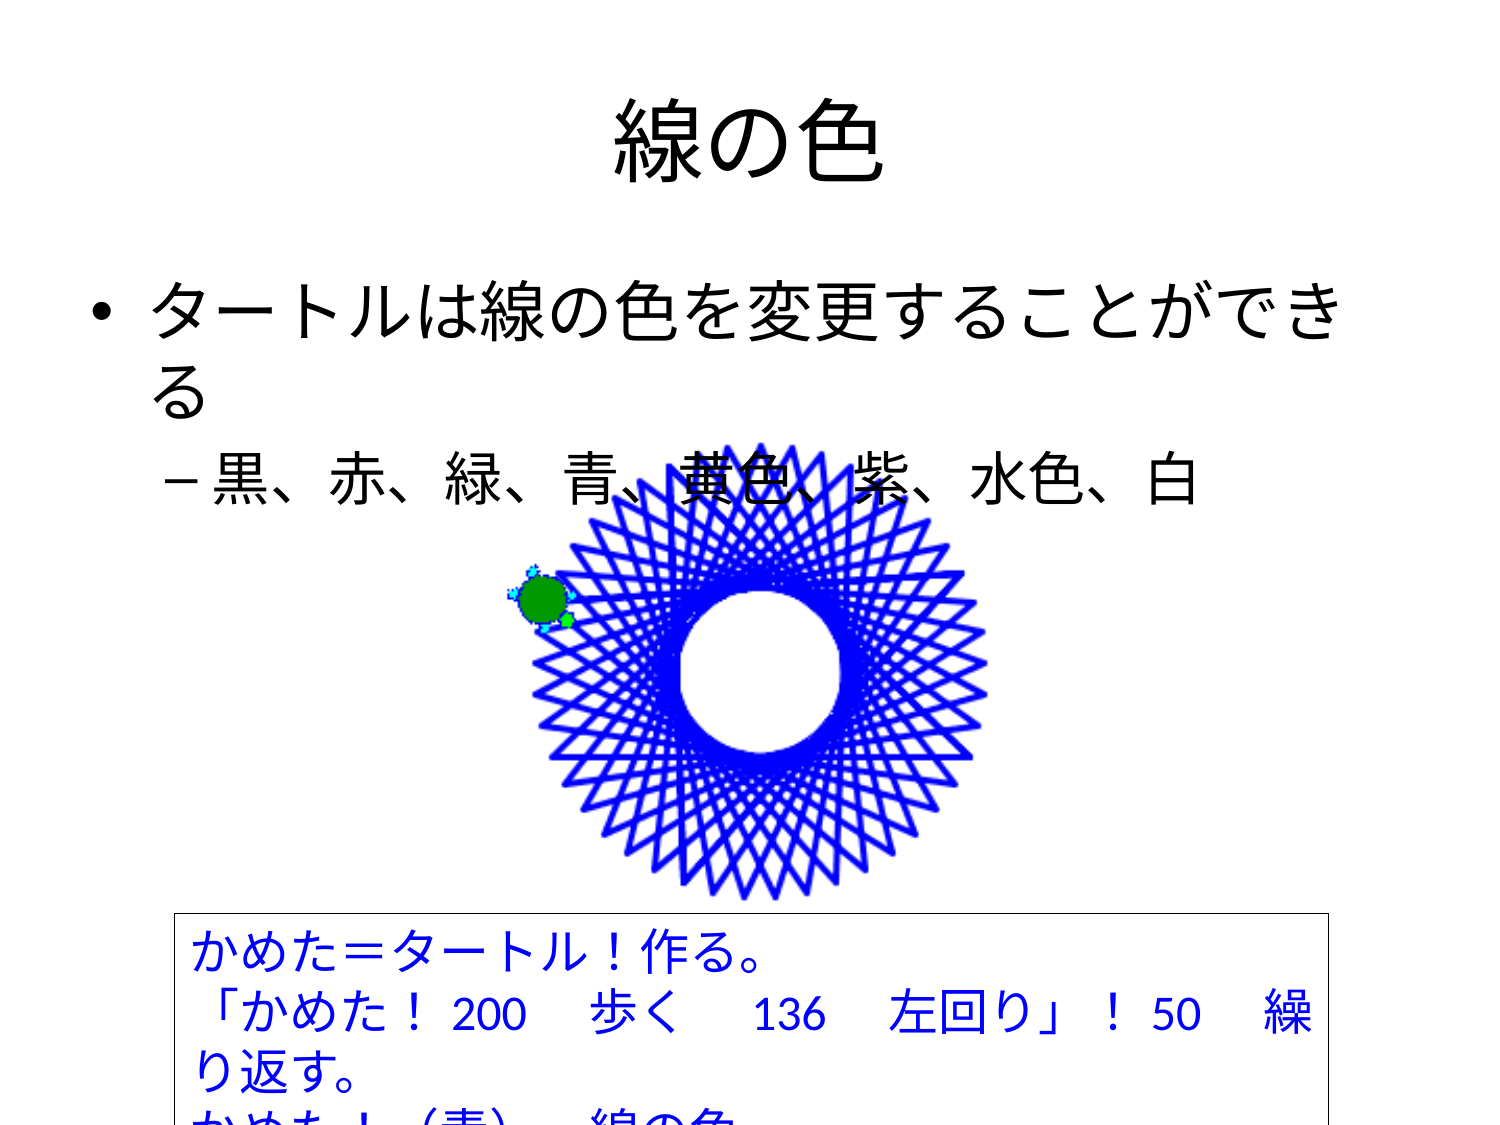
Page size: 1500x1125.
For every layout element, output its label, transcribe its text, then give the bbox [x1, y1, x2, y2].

text_box かめた＝タートル！作る。 「かめた！200 歩く 136 左回り」！50 繰り返す。 かめた！（青） 線の色。 [174, 913, 1329, 1125]
list タートルは線の色を変更することができる 黒、赤、緑、青、黄色、紫、水色、白 [75, 262, 1425, 1005]
title 線の色 [75, 45, 1425, 233]
picture [499, 431, 1001, 907]
